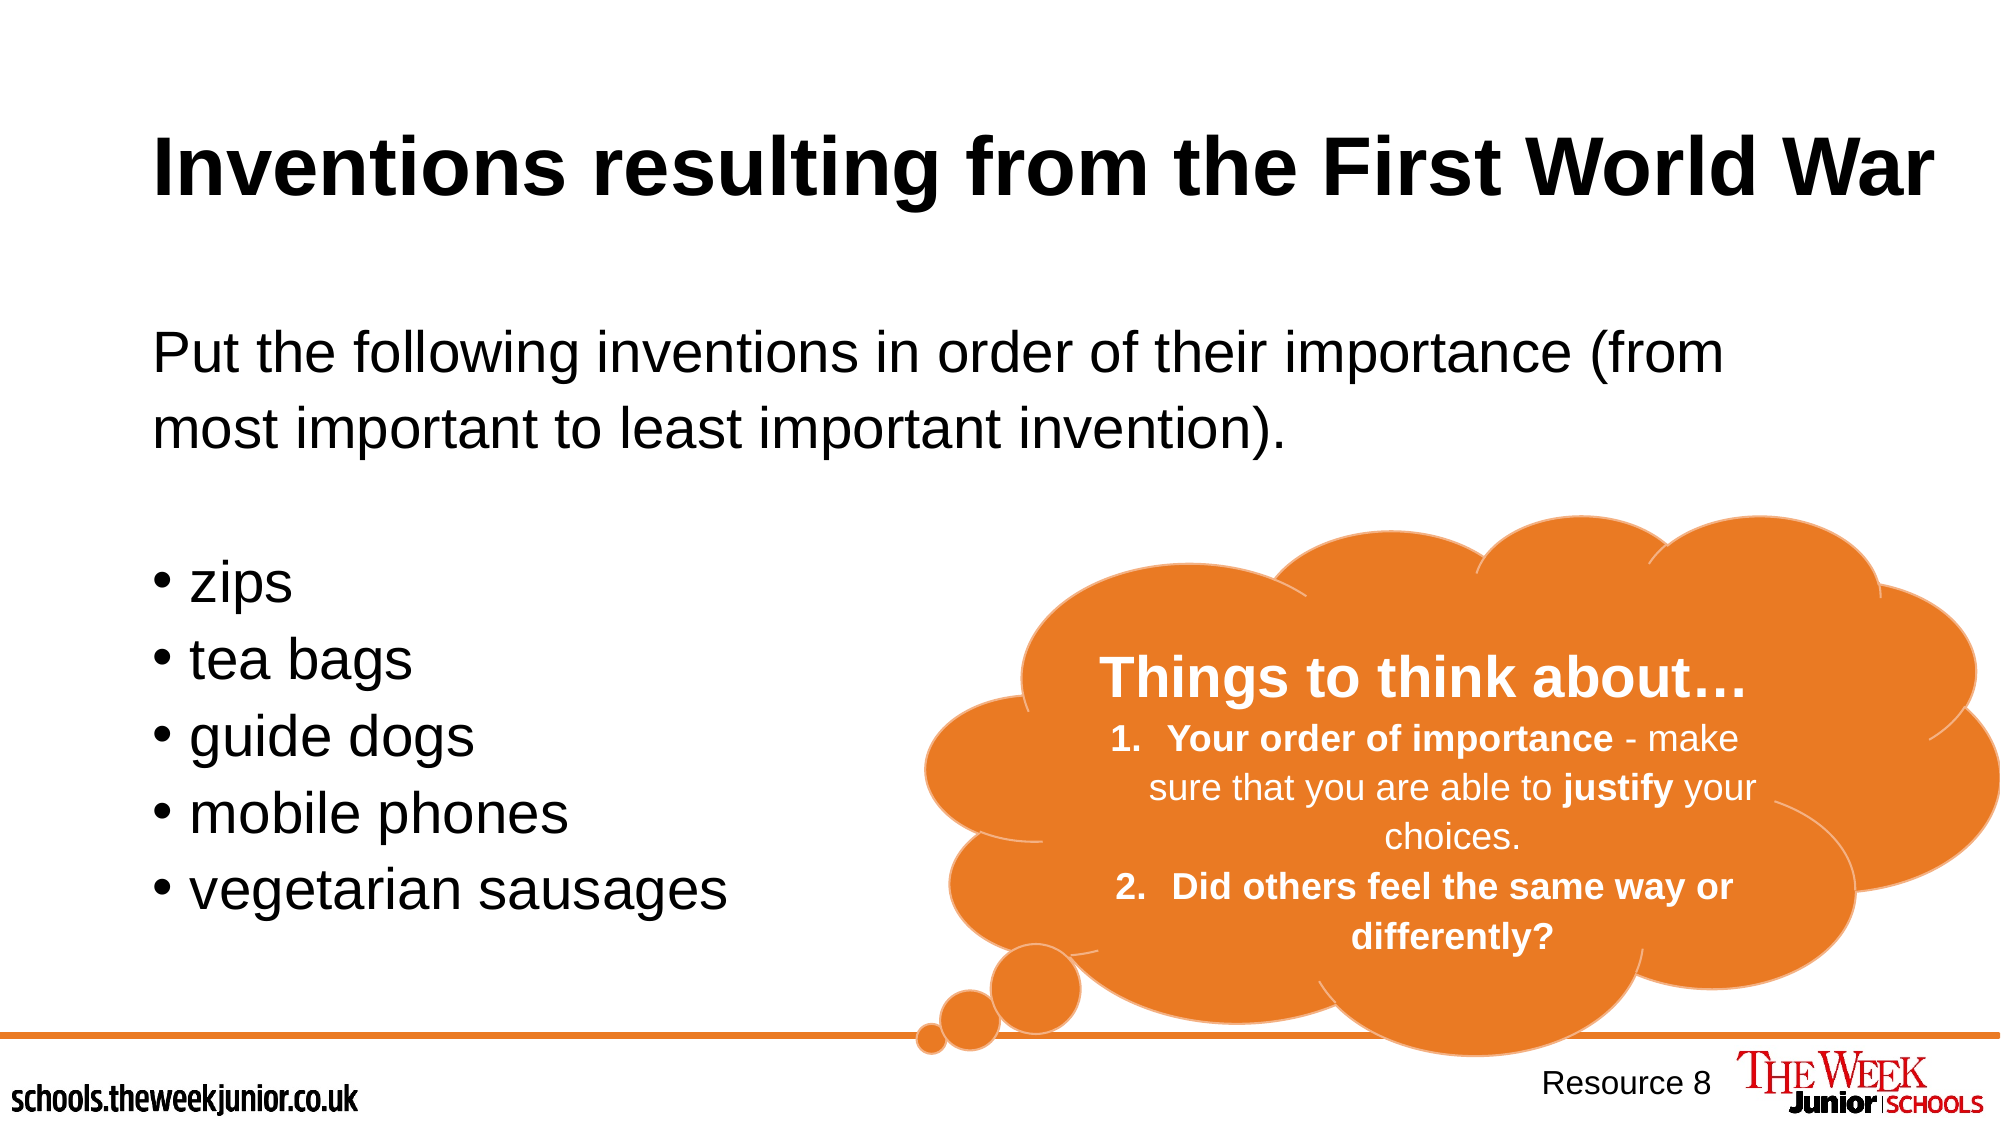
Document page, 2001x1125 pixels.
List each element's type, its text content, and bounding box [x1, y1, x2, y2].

list Put the following inventions in order of their importance (from most important to least important invention). zips tea bags guide dogs mobile phones vegetarian sausages [137, 299, 1822, 1014]
picture [1734, 1045, 1988, 1118]
title Inventions resulting from the First World War [137, 59, 1958, 278]
text_box Resource 8 [1526, 1054, 1737, 1109]
text_box Things to think about… Your order of importance - make sure that you are able to justify your choices. Did others feel the same way or differently? [915, 515, 2000, 1058]
picture [4, 1075, 366, 1119]
